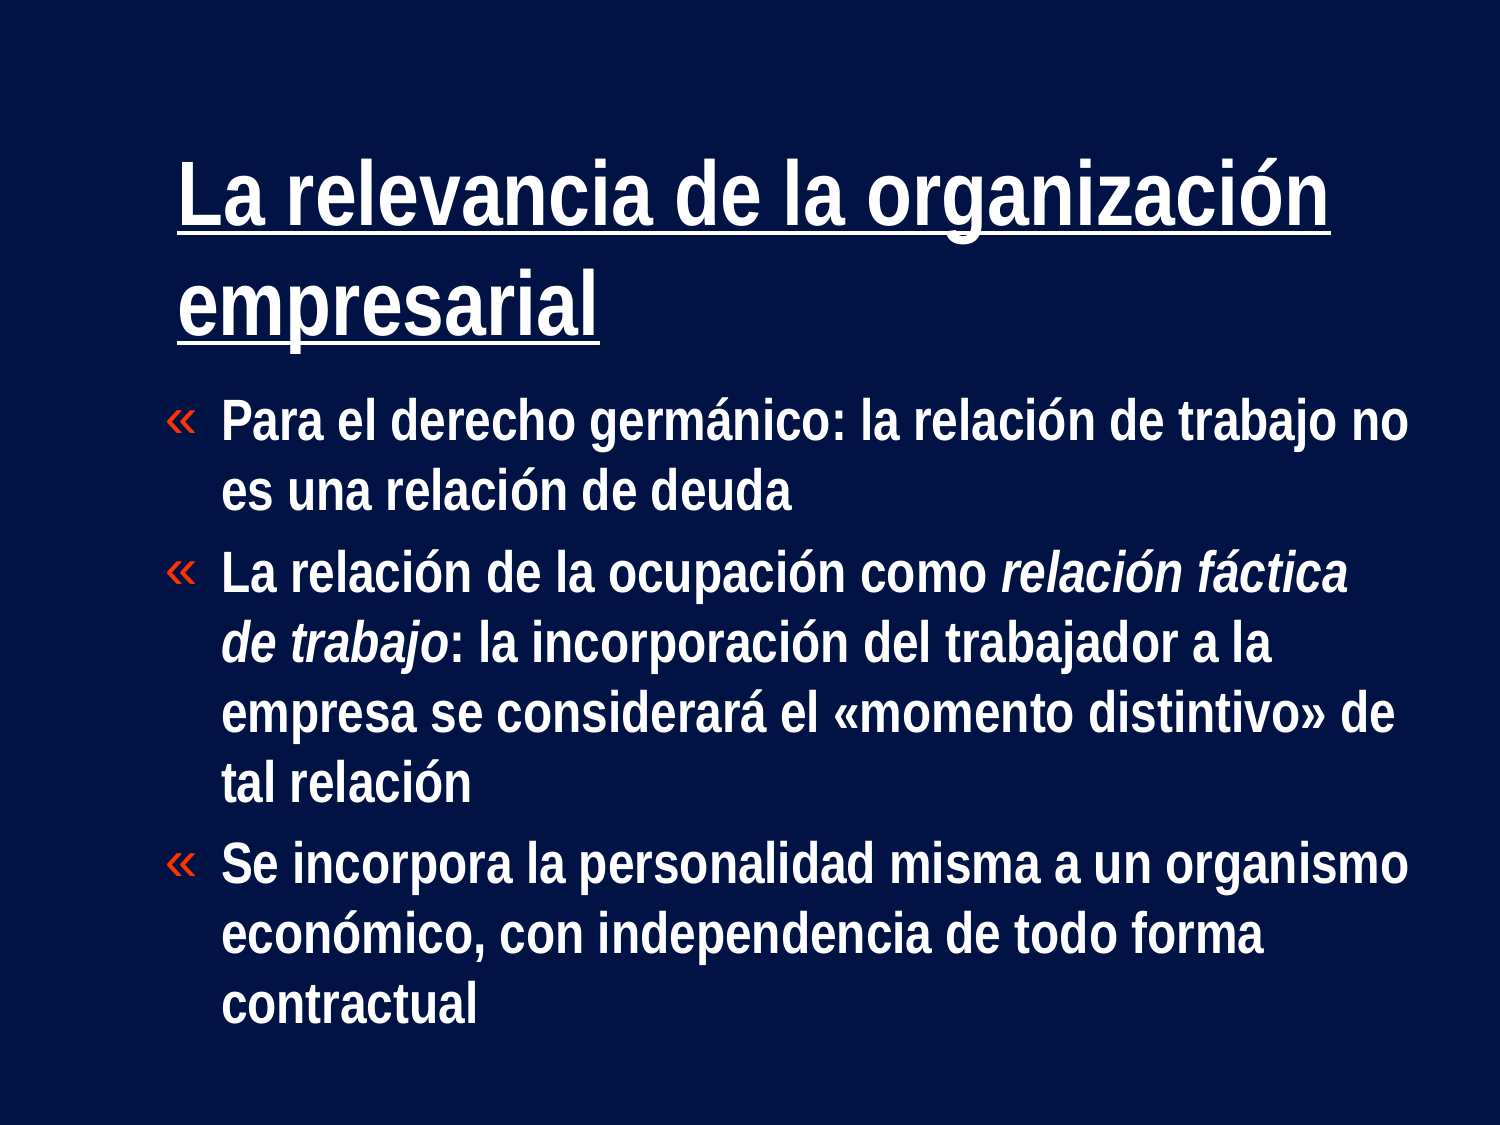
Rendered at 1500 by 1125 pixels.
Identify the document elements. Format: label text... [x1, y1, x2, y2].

title La relevancia de la organización empresarial [162, 149, 1388, 338]
list Para el derecho germánico: la relación de trabajo no es una relación de deuda La relación de la ocupación como relación fáctica de trabajo: la incorporación del trabajador a la empresa se considerará el «momento distintivo» de tal relación Se incorpora la personalidad misma a un organismo económico, con independencia de todo forma contractual [150, 375, 1431, 1075]
